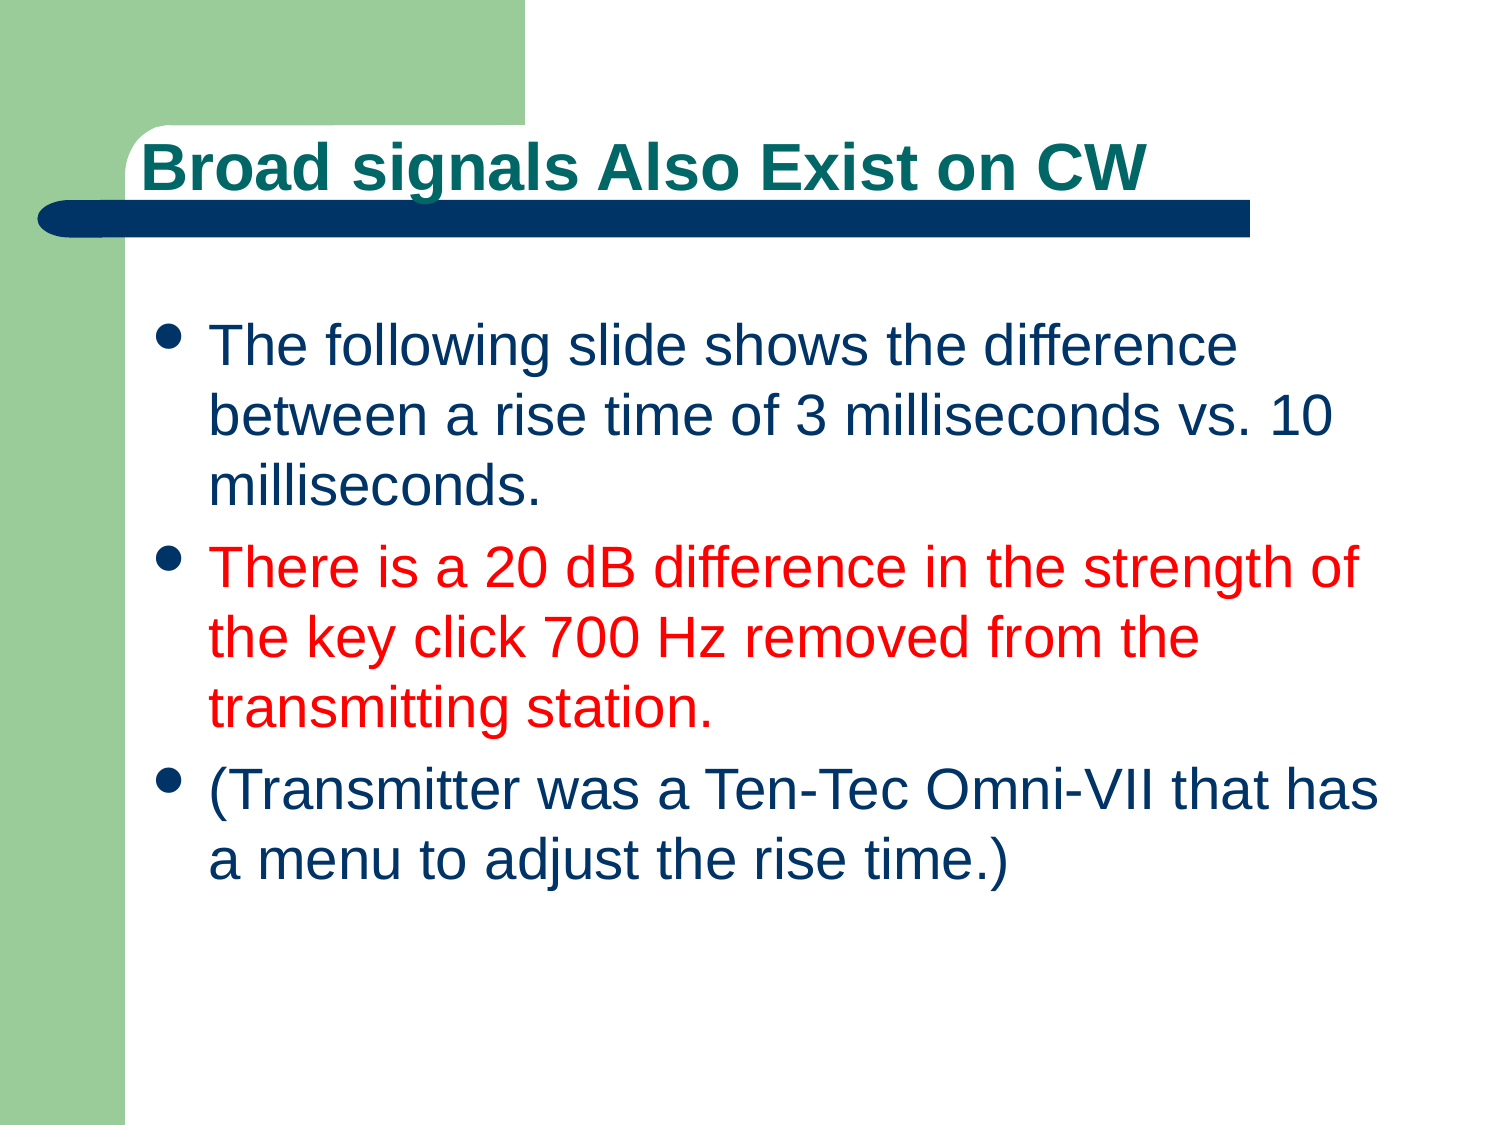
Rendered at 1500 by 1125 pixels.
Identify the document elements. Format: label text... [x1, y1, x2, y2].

list The following slide shows the difference between a rise time of 3 milliseconds vs. 10 milliseconds. There is a 20 dB difference in the strength of the key click 700 Hz removed from the transmitting station. (Transmitter was a Ten-Tec Omni-VII that has a menu to adjust the rise time.) [137, 299, 1400, 987]
title Broad signals Also Exist on CW [124, 124, 1426, 213]
